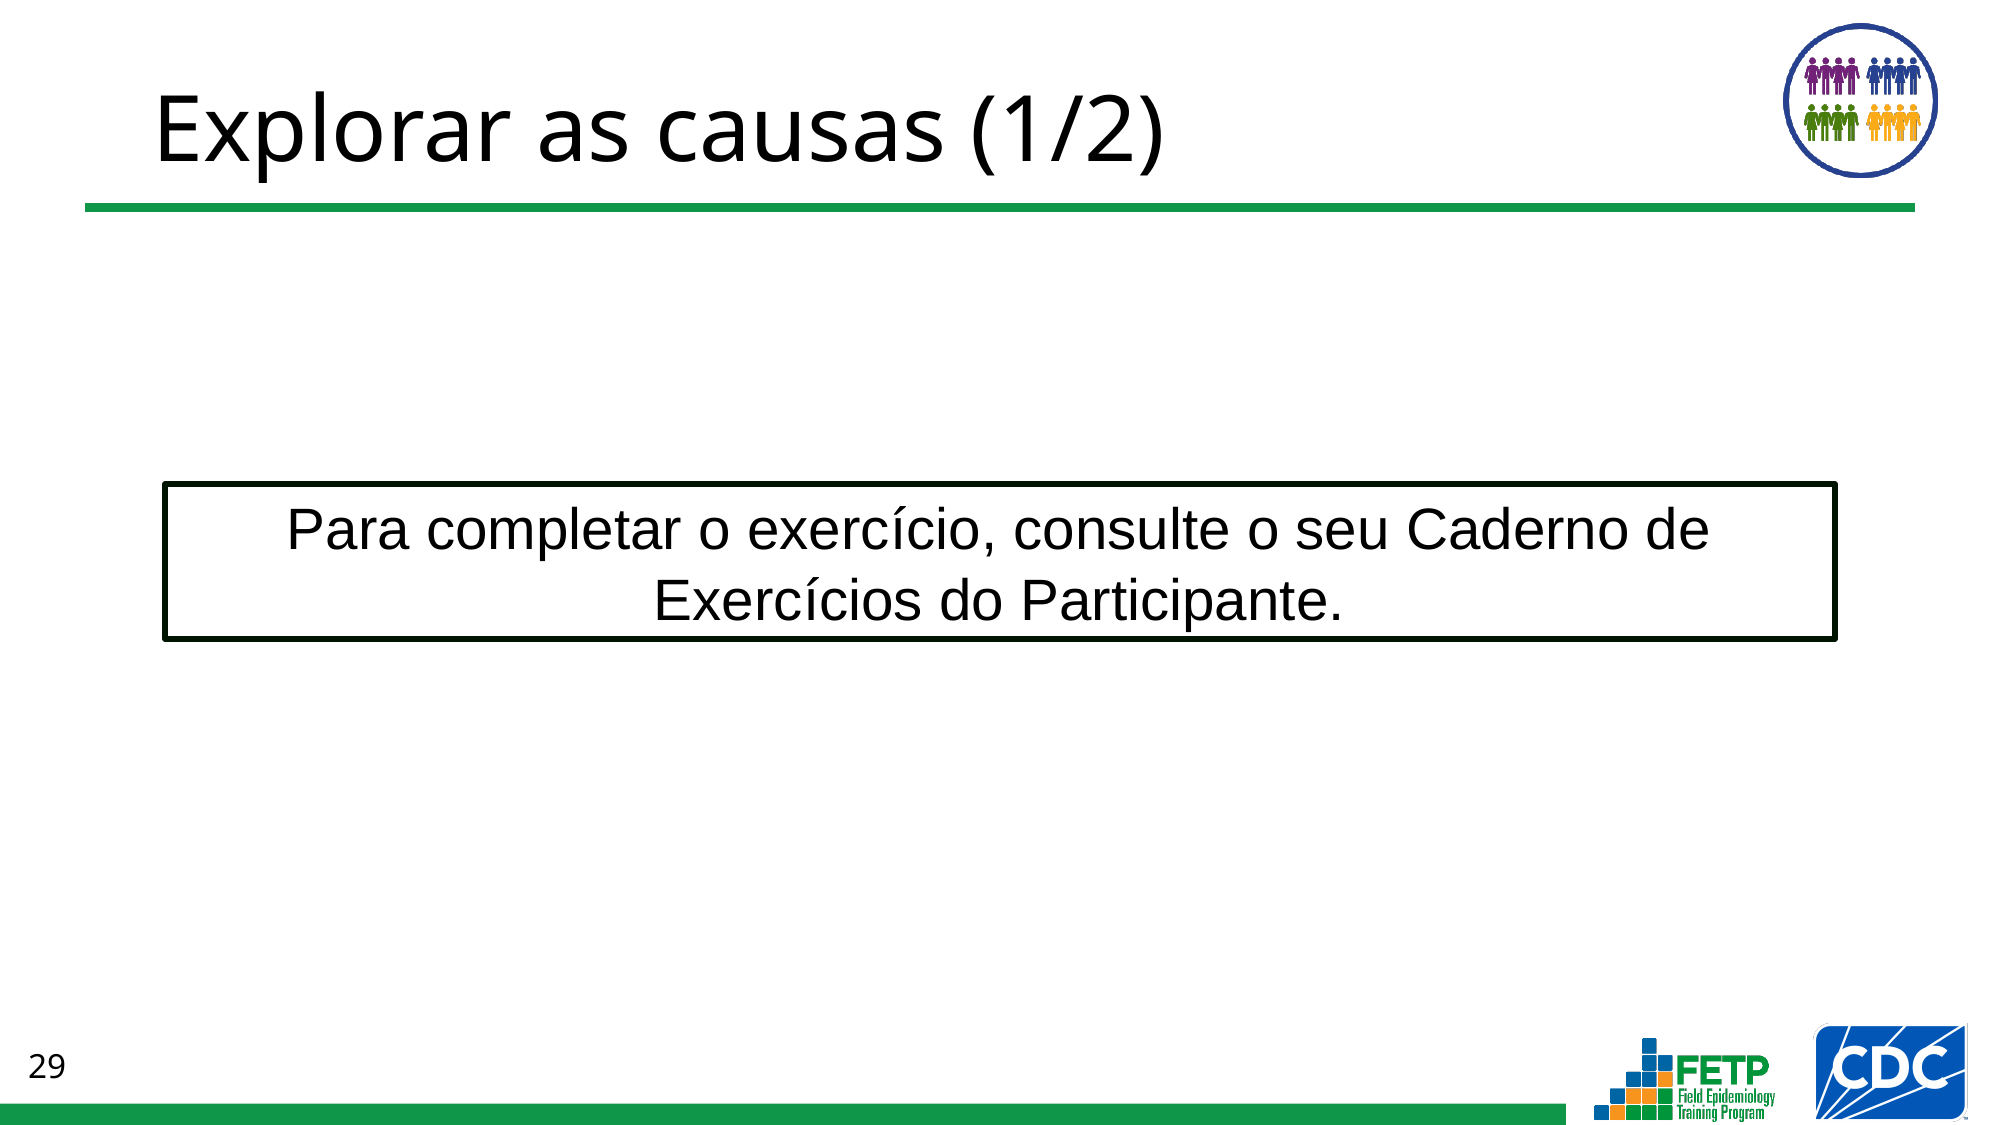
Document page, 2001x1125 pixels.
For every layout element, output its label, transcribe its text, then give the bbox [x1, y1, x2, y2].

picture [1594, 1038, 1775, 1122]
title Explorar as causas (1/2) [137, 75, 1713, 207]
picture [1813, 1023, 1968, 1122]
picture [1783, 23, 1938, 179]
